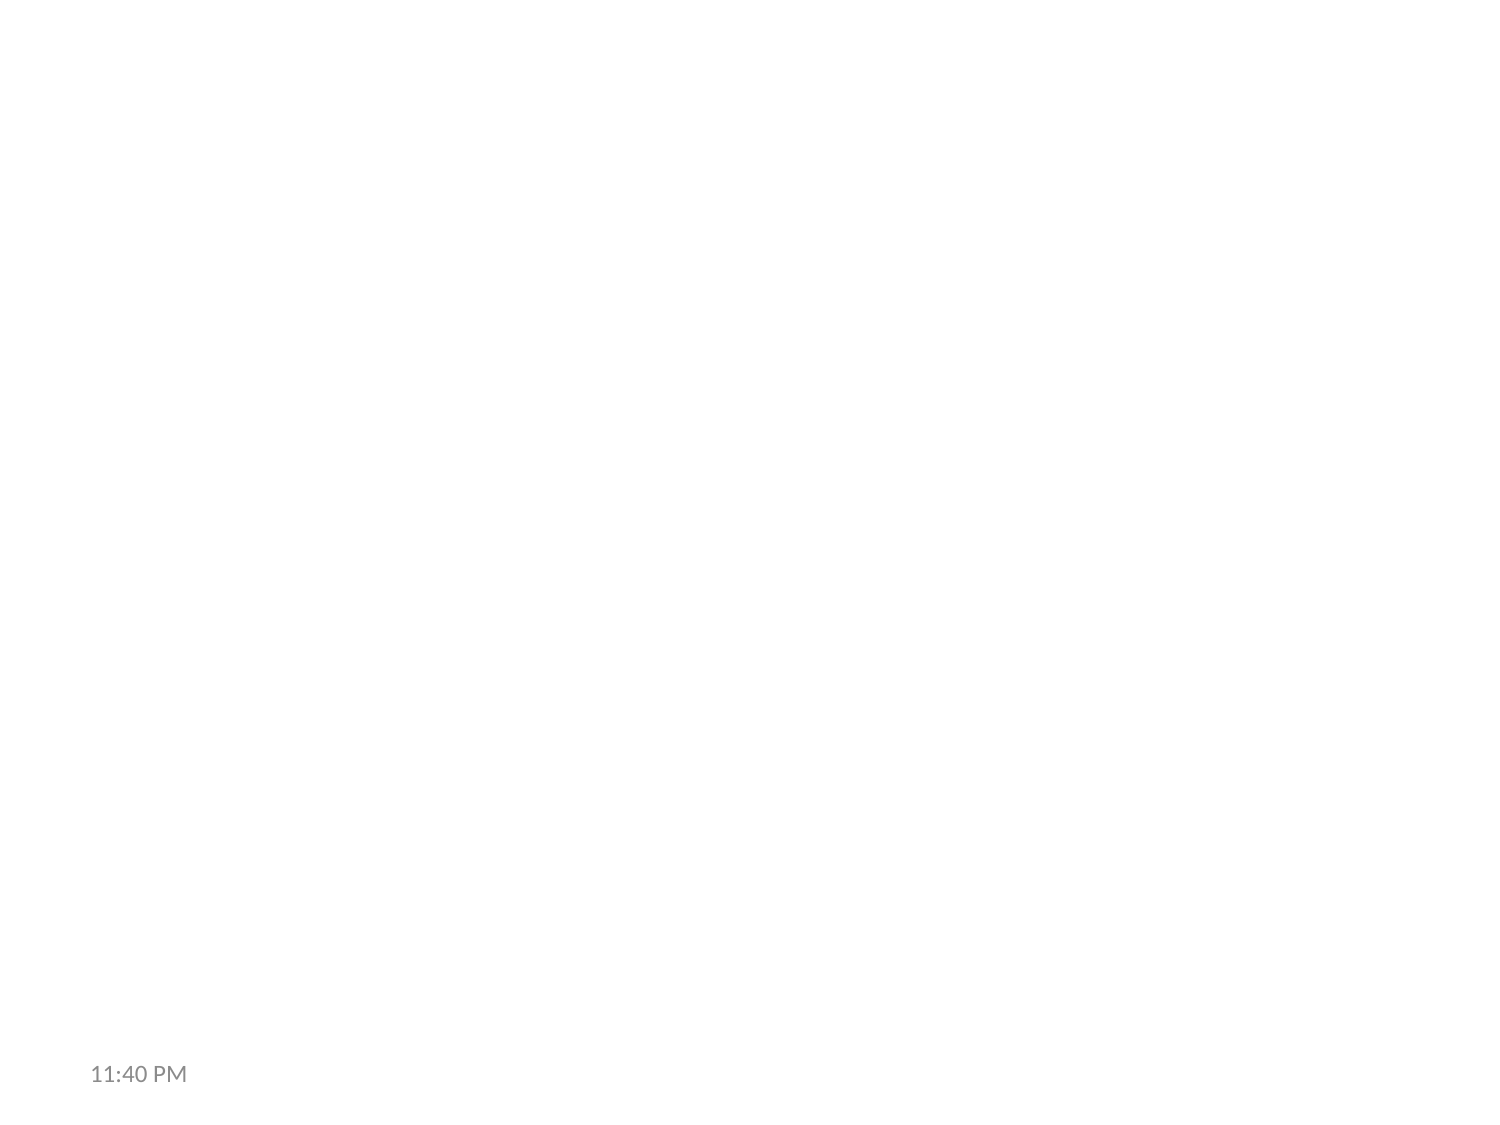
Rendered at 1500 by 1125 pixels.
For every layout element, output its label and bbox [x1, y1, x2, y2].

slide_number [75, 1042, 425, 1103]
